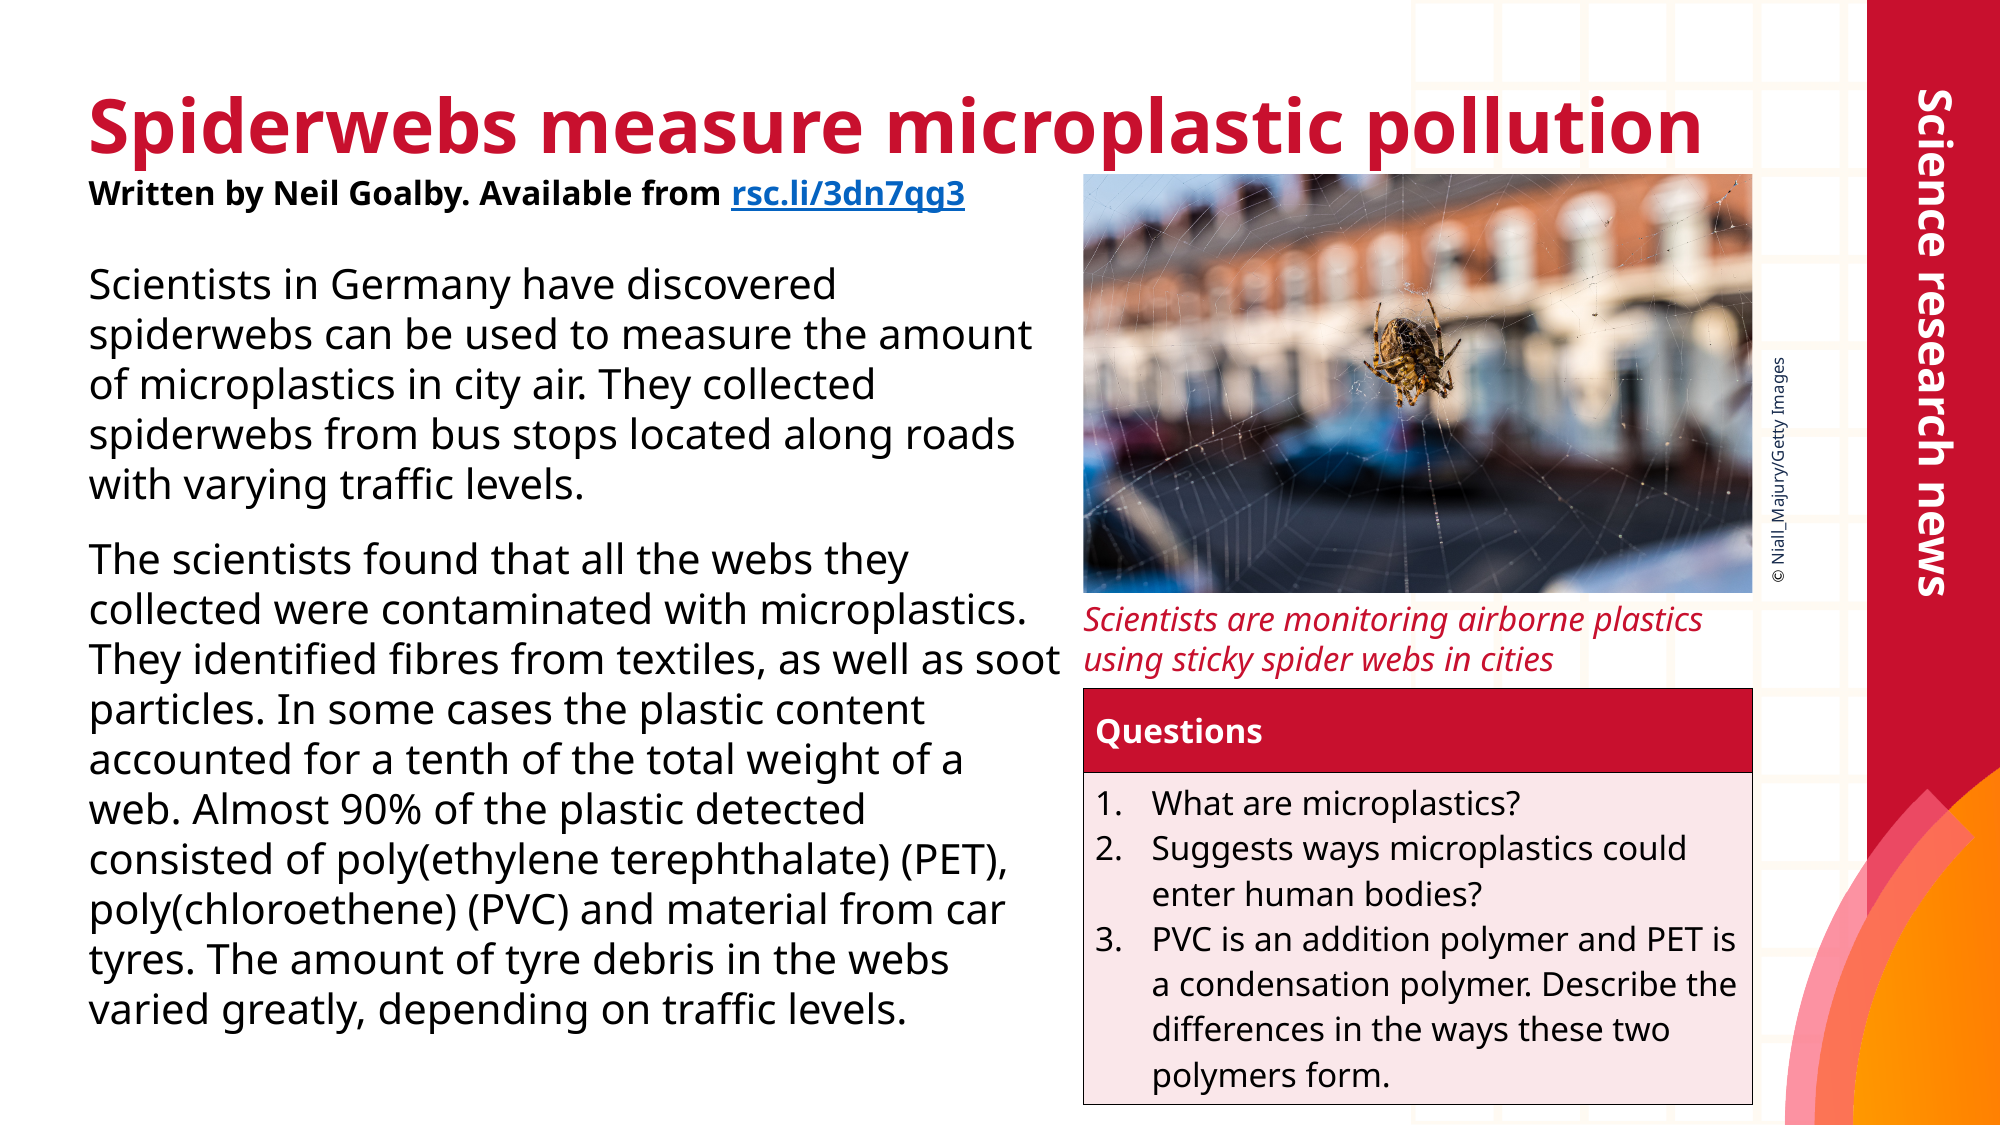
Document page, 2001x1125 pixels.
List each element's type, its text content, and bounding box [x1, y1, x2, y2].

text_box © Niall_Majury/Getty Images [1759, 101, 1795, 599]
table_header Questions [1084, 689, 1752, 772]
list Scientists in Germany have discovered spiderwebs can be used to measure the amount of microplastics in city air. They collected spiderwebs from bus stops located along roads with varying traffic levels. The scientists found that all the webs they collected were contaminated with microplastics. They identified fibres from textiles, as well as soot particles. In some cases the plastic content accounted for a tenth of the total weight of a web. Almost 90% of the plastic detected consisted of poly(ethylene terephthalate) (PET), poly(chloroethene) (PVC) and material from car tyres. The amount of tyre debris in the webs varied greatly, depending on traffic levels. [88, 257, 1063, 1085]
text_box Science research news [1867, 88, 2000, 765]
text_box Scientists are monitoring airborne plastics using sticky spider webs in cities [1083, 598, 1753, 667]
text_box Written by Neil Goalby. Available from rsc.li/3dn7qg3 [88, 173, 1743, 246]
picture [1083, 0, 2000, 1125]
title Spiderwebs measure microplastic pollution [88, 88, 1743, 161]
table_cell What are microplastics? Suggests ways microplastics could enter human bodies? PVC is an addition polymer and PET is a condensation polymer. Describe the differences in the ways these two polymers form. [1084, 773, 1752, 1104]
